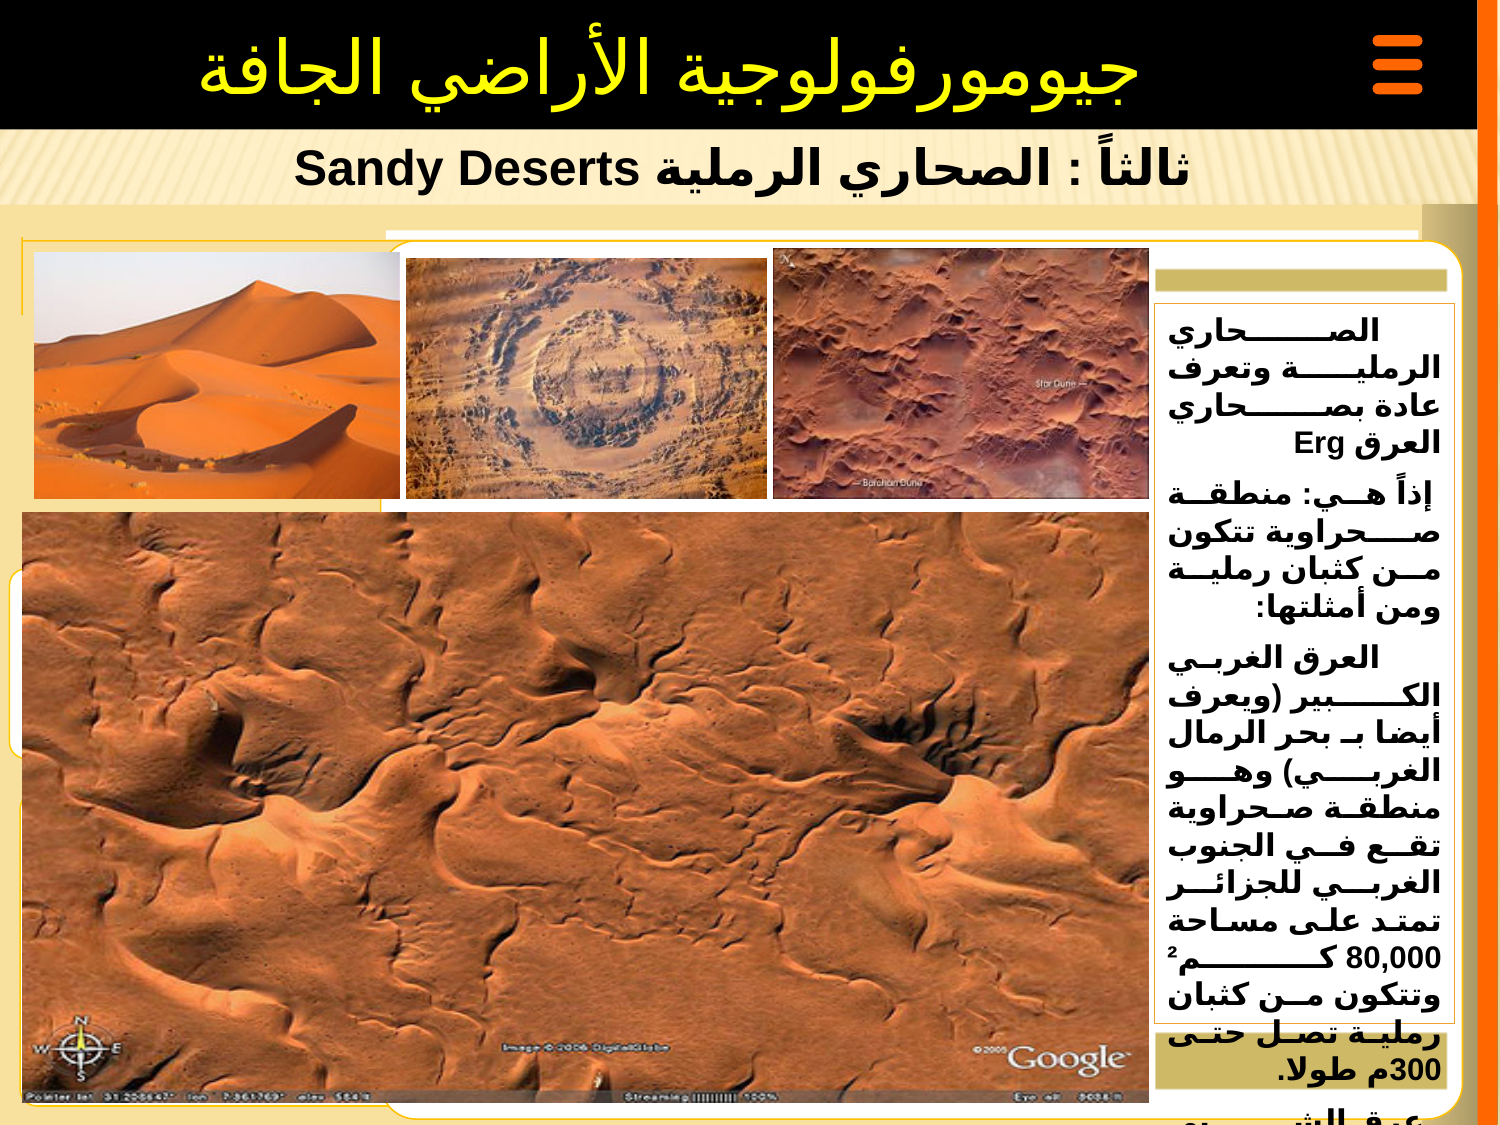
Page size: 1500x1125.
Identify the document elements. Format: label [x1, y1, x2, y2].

text_box [0, 0, 1498, 1125]
picture [21, 248, 1455, 1103]
picture [406, 258, 767, 499]
picture [34, 252, 401, 499]
